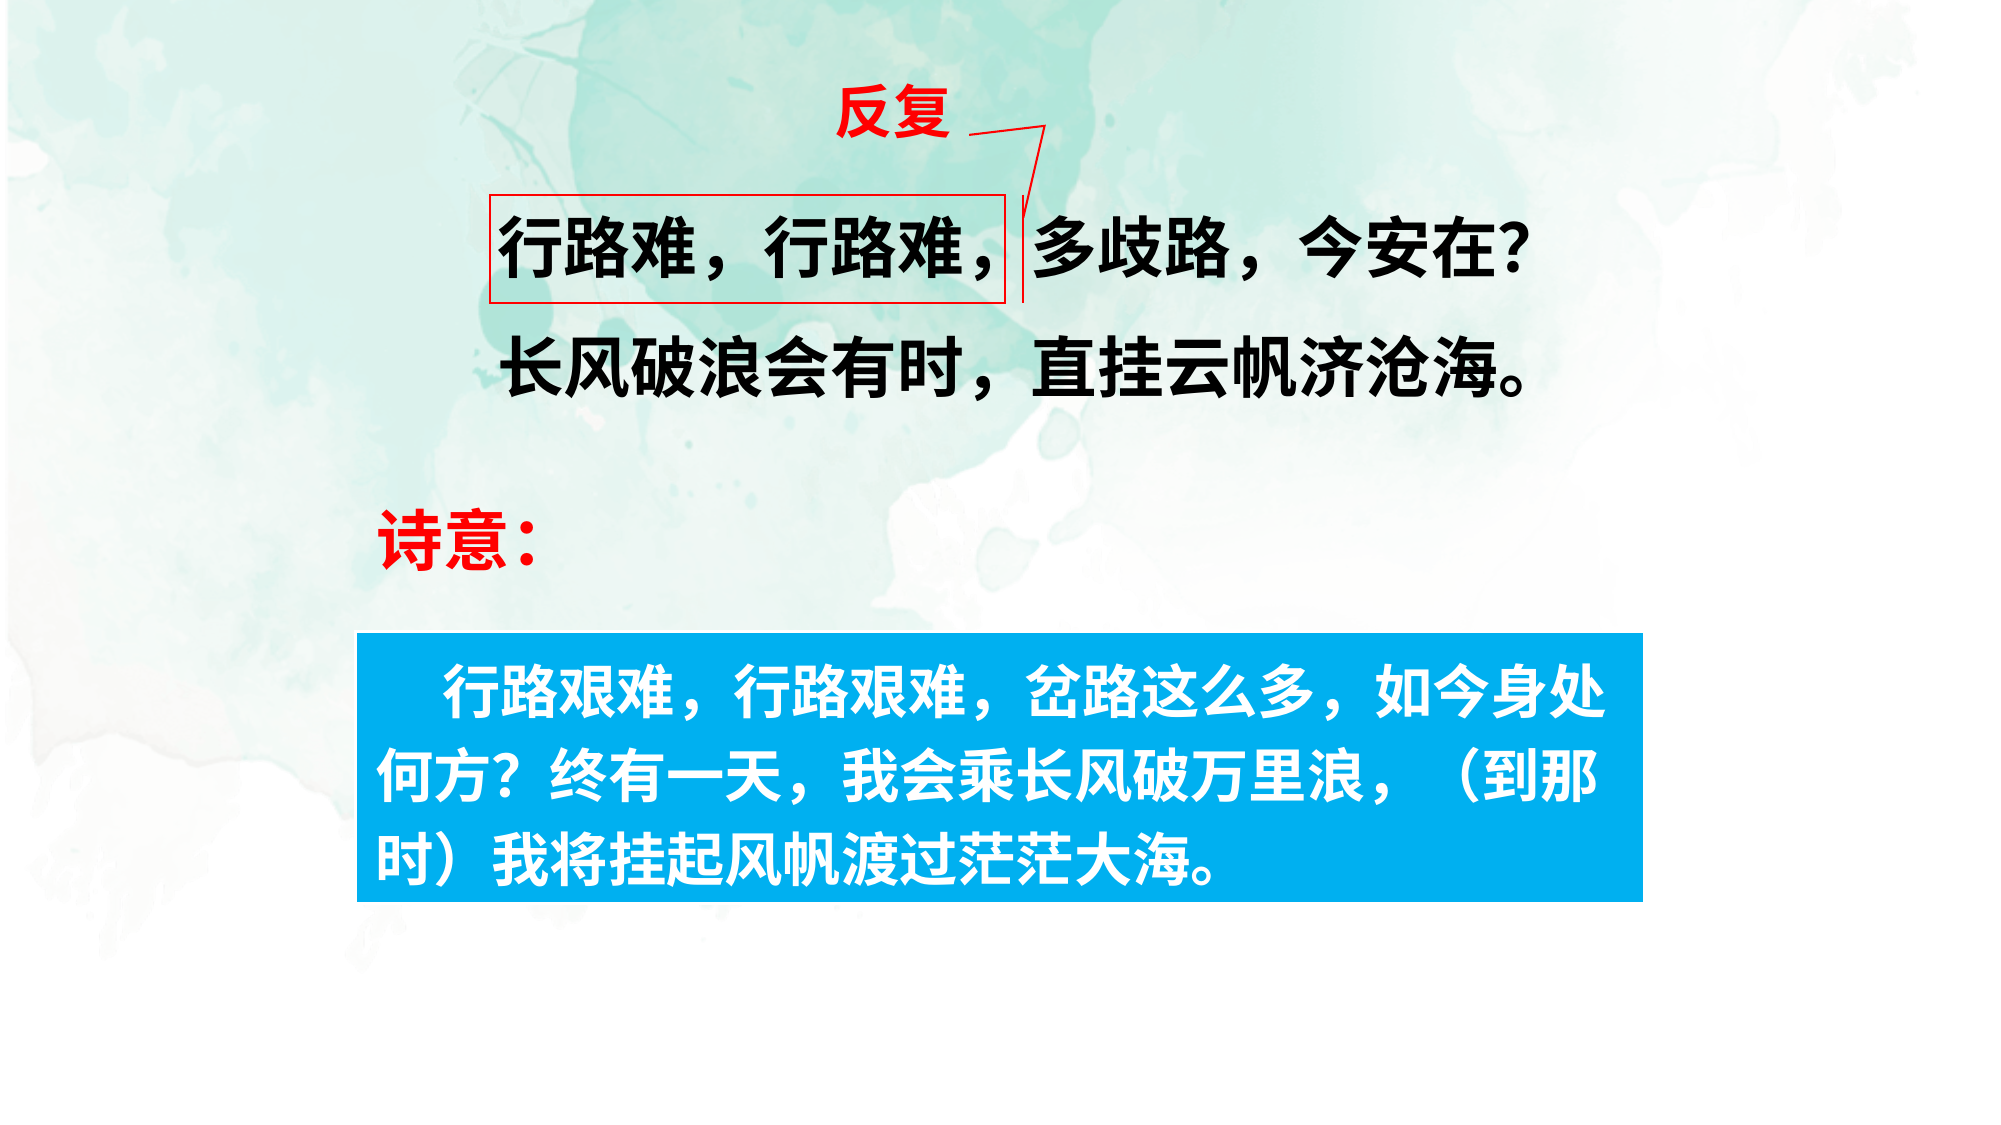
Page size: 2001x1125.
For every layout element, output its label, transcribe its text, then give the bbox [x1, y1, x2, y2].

text_box 行路艰难，行路艰难，岔路这么多，如今身处何方？终有一天，我会乘长风破万里浪，（到那时）我将挂起风帆渡过茫茫大海。 [354, 630, 1646, 905]
text_box 诗意： [356, 488, 598, 589]
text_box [490, 60, 1005, 304]
text_box 行路难，行路难，多歧路，今安在？ 长风破浪会有时，直挂云帆济沧海。 [417, 155, 1645, 416]
picture [0, 0, 2000, 1125]
